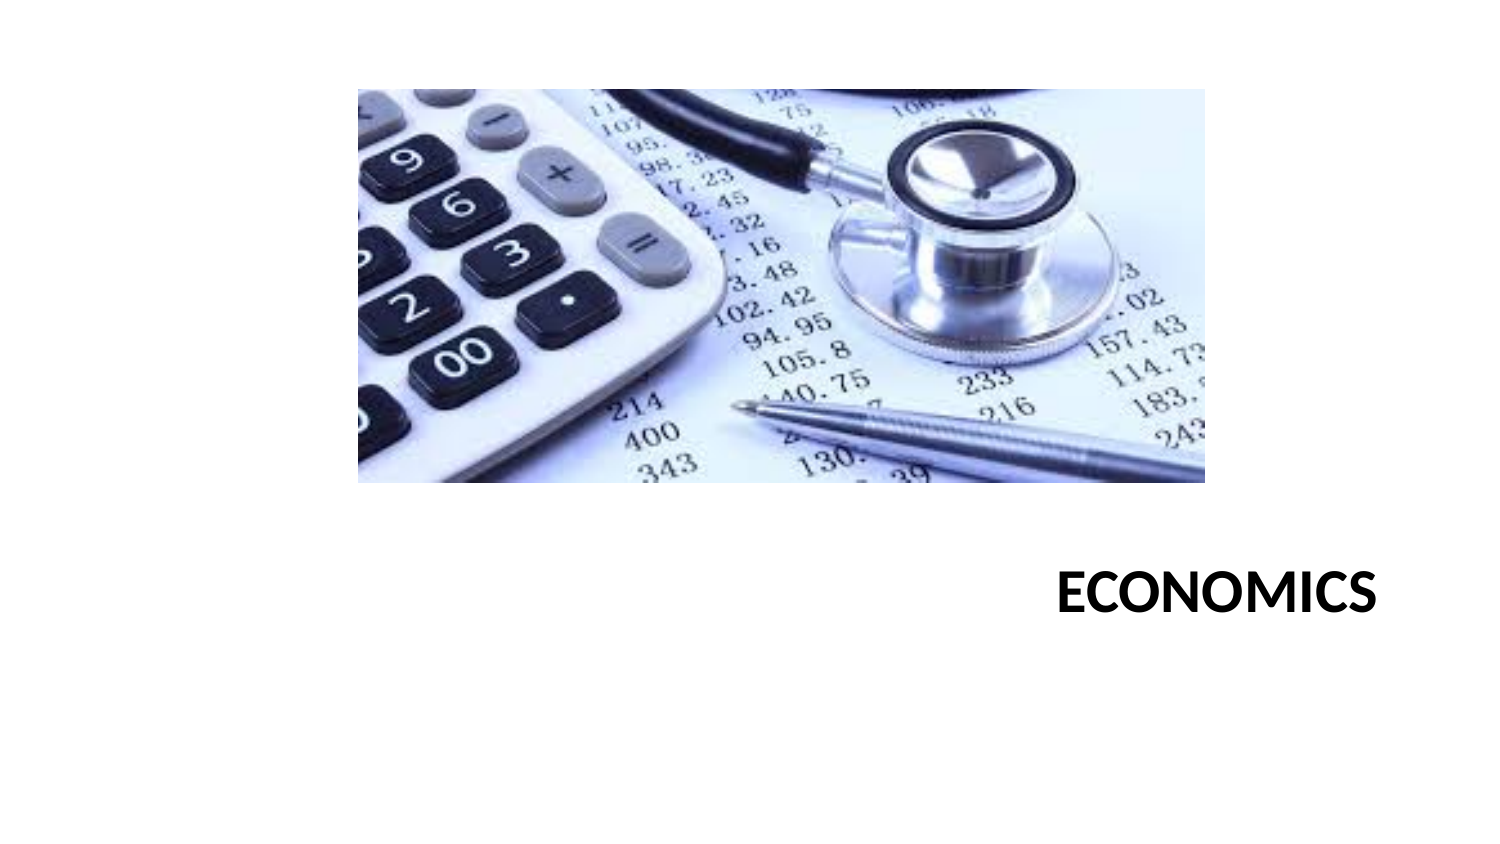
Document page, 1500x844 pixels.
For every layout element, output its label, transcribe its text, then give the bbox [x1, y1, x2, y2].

title Economics [118, 542, 1394, 710]
picture [358, 89, 1205, 483]
